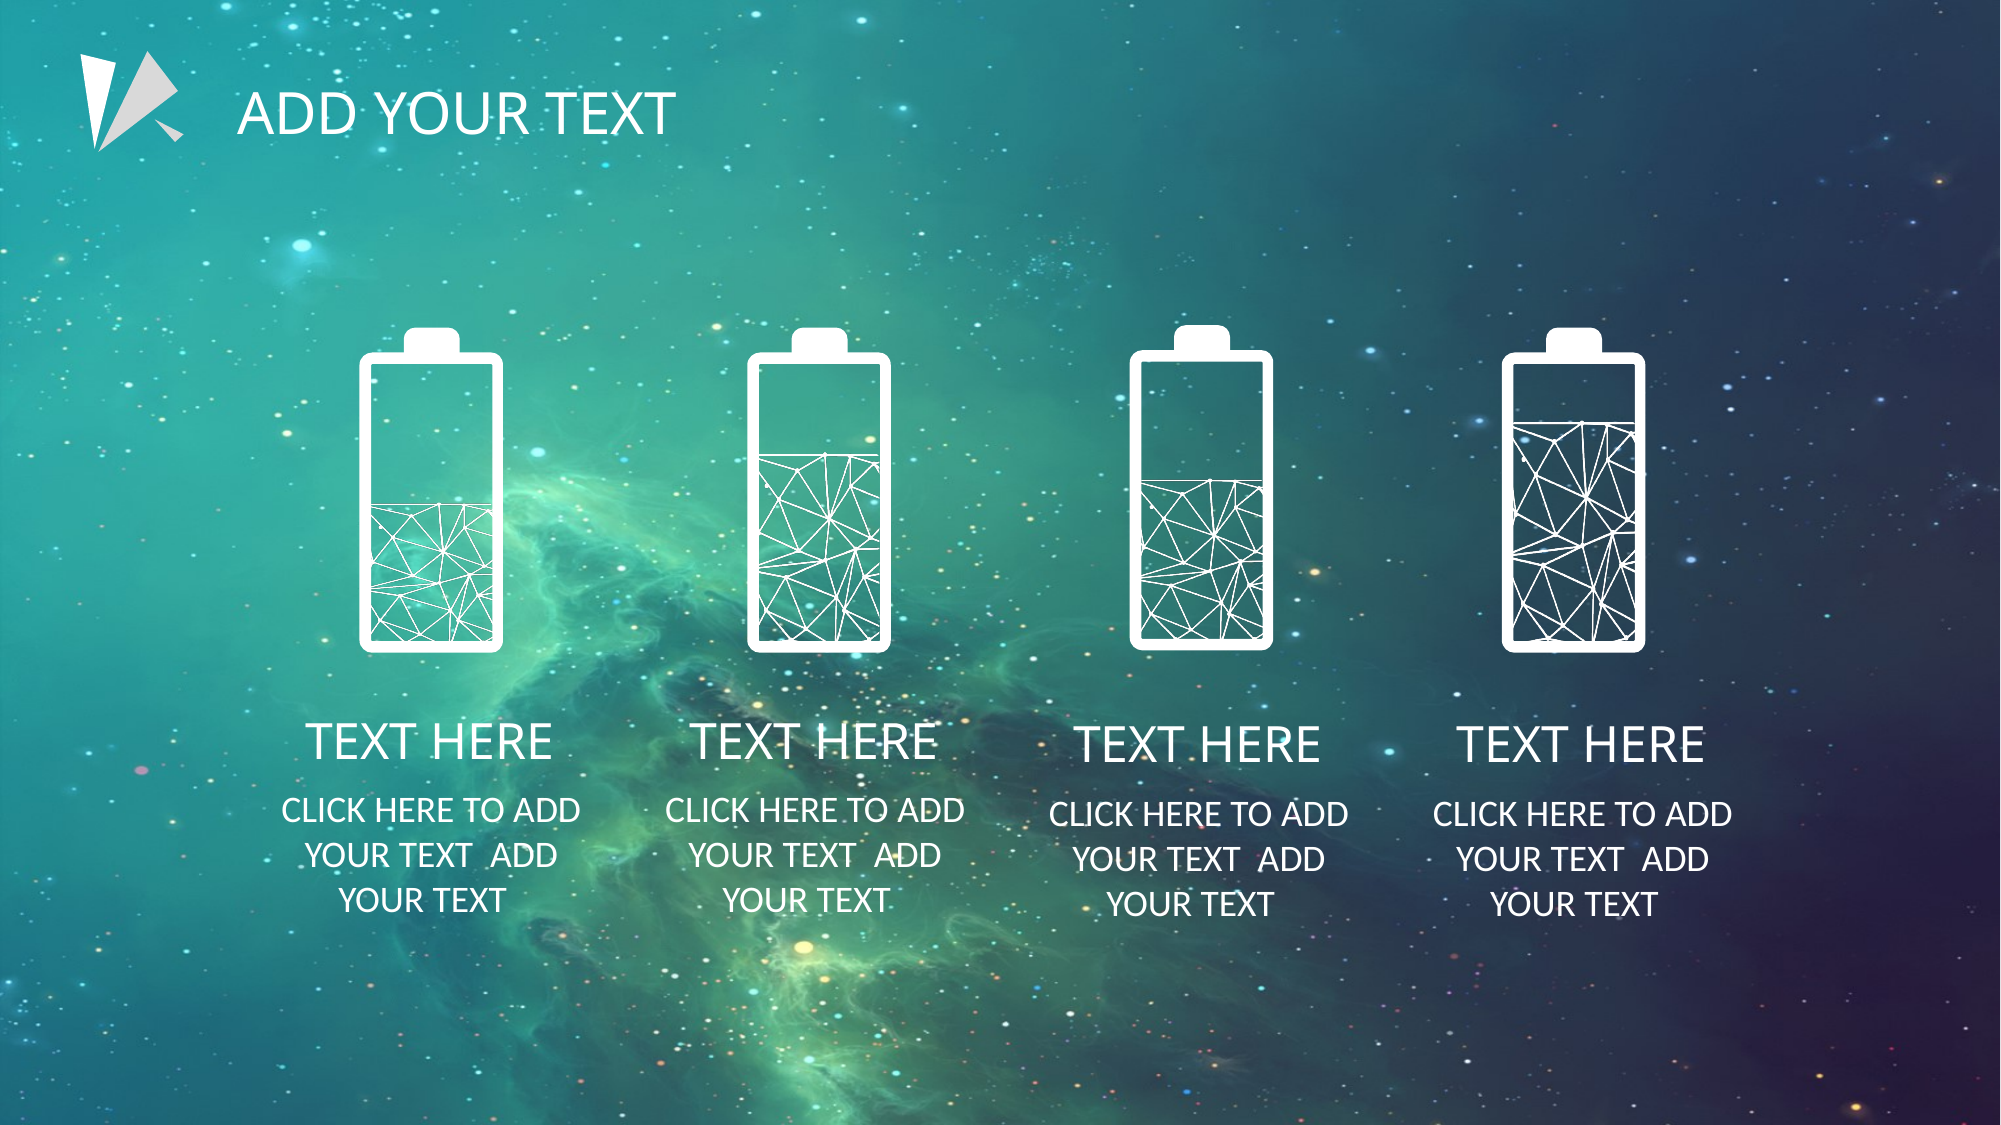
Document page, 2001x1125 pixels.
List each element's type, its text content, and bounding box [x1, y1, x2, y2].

text_box CLICK HERE TO ADD YOUR TEXT ADD YOUR TEXT [1411, 781, 1755, 976]
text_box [1129, 325, 1274, 651]
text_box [1501, 327, 1646, 653]
text_box CLICK HERE TO ADD YOUR TEXT ADD YOUR TEXT [643, 777, 987, 973]
text_box CLICK HERE TO ADD YOUR TEXT ADD YOUR TEXT [259, 777, 603, 973]
text_box CLICK HERE TO ADD YOUR TEXT ADD YOUR TEXT [1027, 781, 1371, 976]
text_box ADD YOUR TEXT [222, 68, 742, 154]
text_box TEXT HERE [290, 701, 603, 777]
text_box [747, 327, 891, 653]
picture [0, 0, 2001, 1125]
text_box TEXT HERE [1058, 705, 1371, 781]
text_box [69, 57, 175, 146]
text_box TEXT HERE [674, 701, 987, 777]
text_box TEXT HERE [1442, 705, 1755, 781]
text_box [359, 327, 503, 653]
